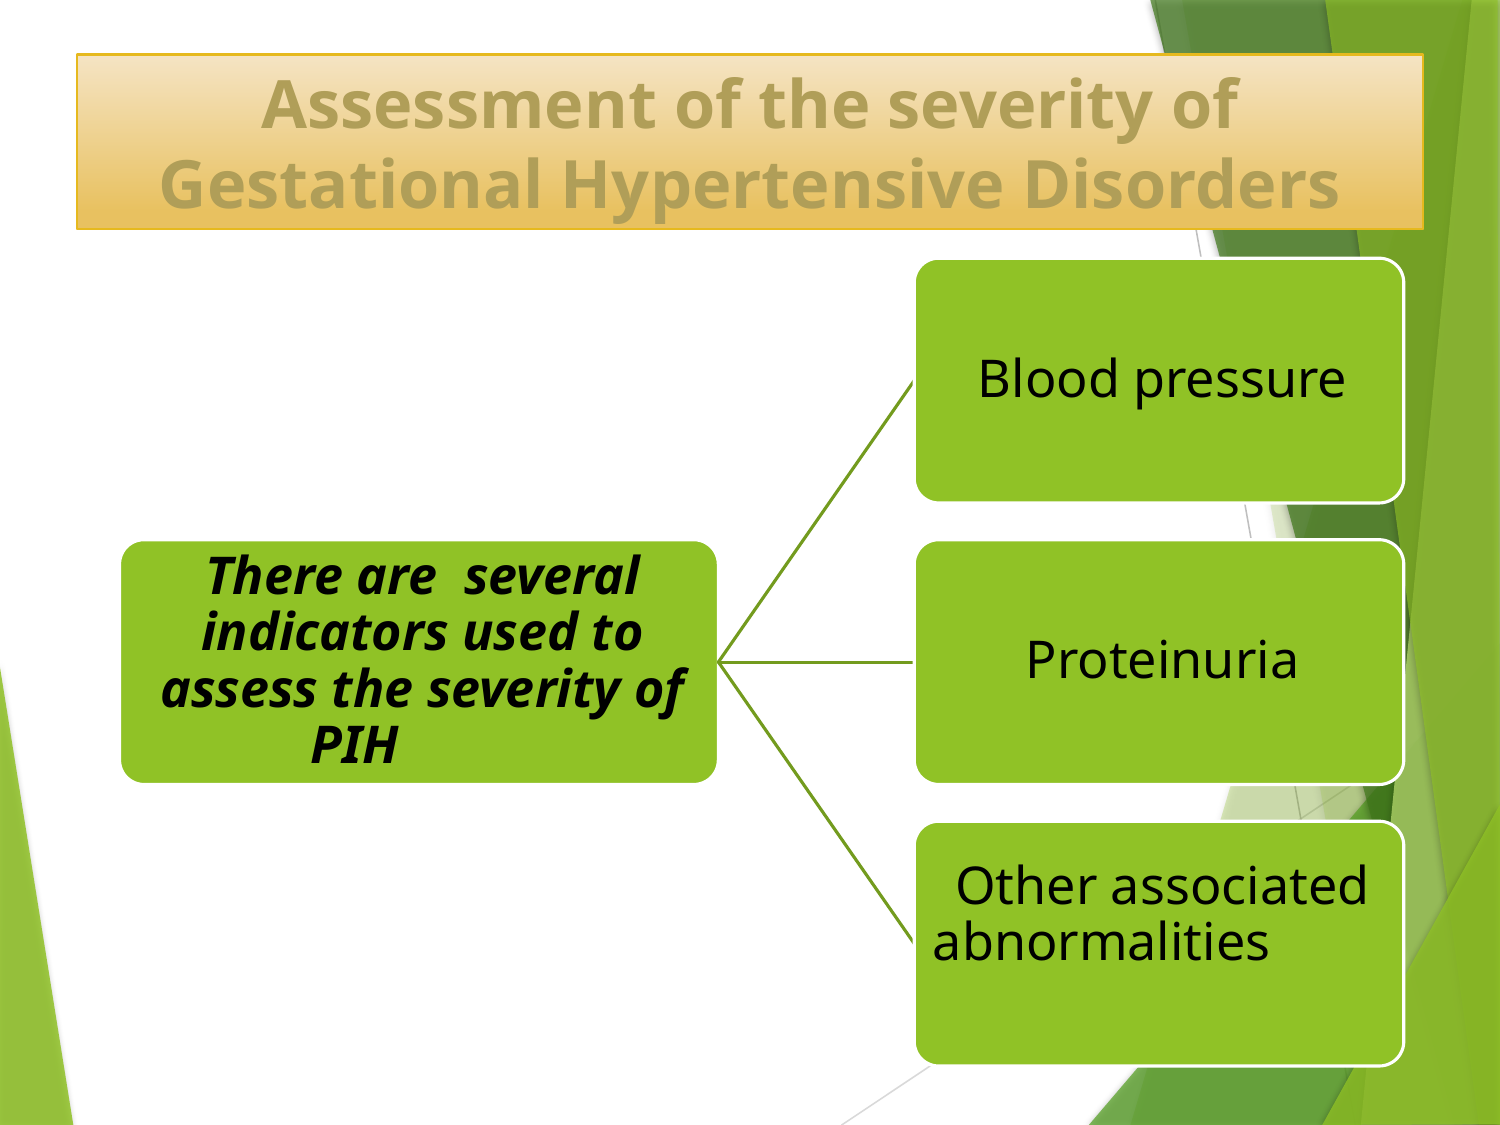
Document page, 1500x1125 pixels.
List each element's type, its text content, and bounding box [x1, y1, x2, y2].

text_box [93, 257, 1431, 1067]
text_box Assessment of the severity of Gestational Hypertensive Disorders [76, 53, 1424, 230]
